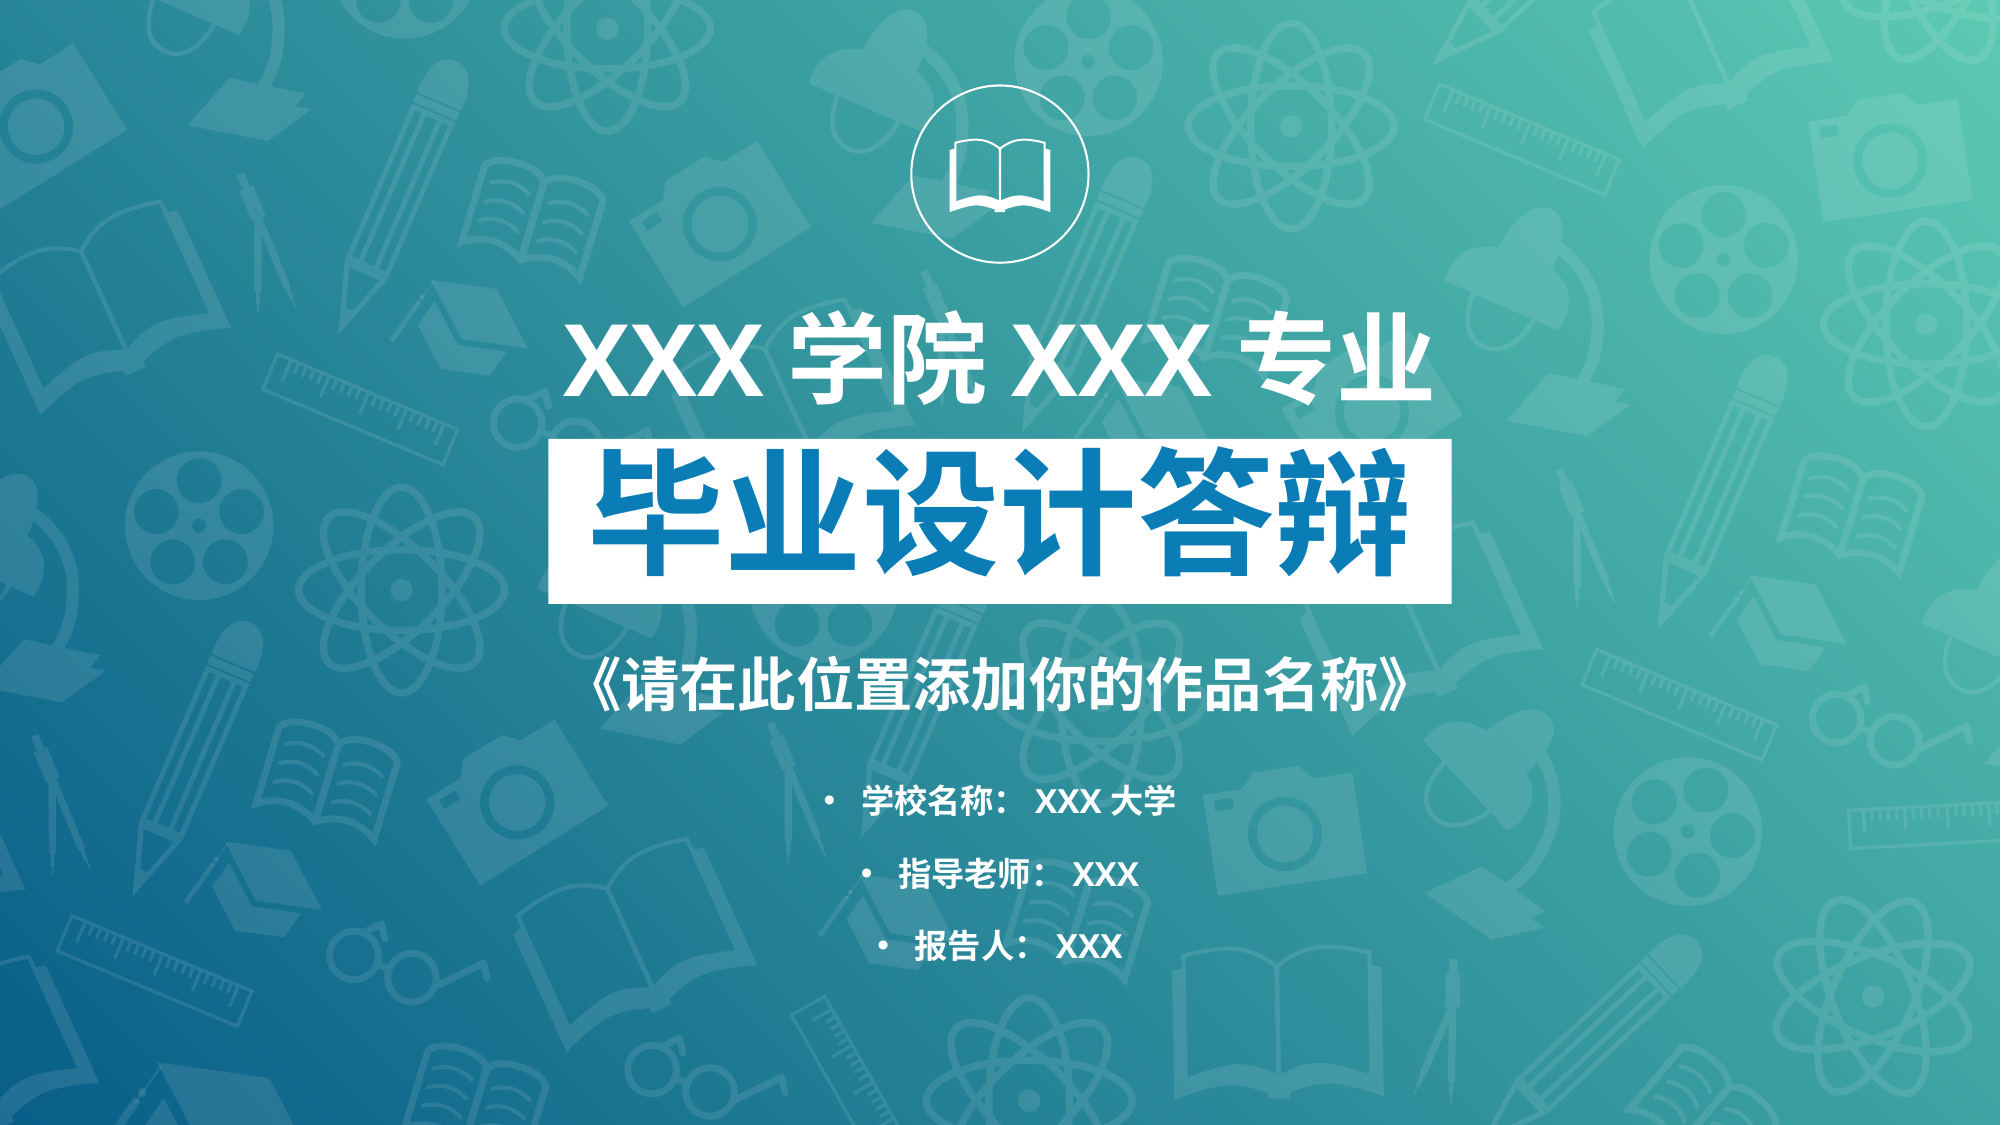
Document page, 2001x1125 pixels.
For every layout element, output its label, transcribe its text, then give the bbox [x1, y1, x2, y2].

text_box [911, 85, 1089, 263]
list 《请在此位置添加你的作品名称》 [336, 648, 1664, 728]
list 毕业设计答辩 [548, 438, 1452, 604]
list XXX学院XXX专业 [336, 289, 1664, 415]
list 学校名称：XXX大学 指导老师：XXX 报告人：XXX [336, 760, 1664, 974]
